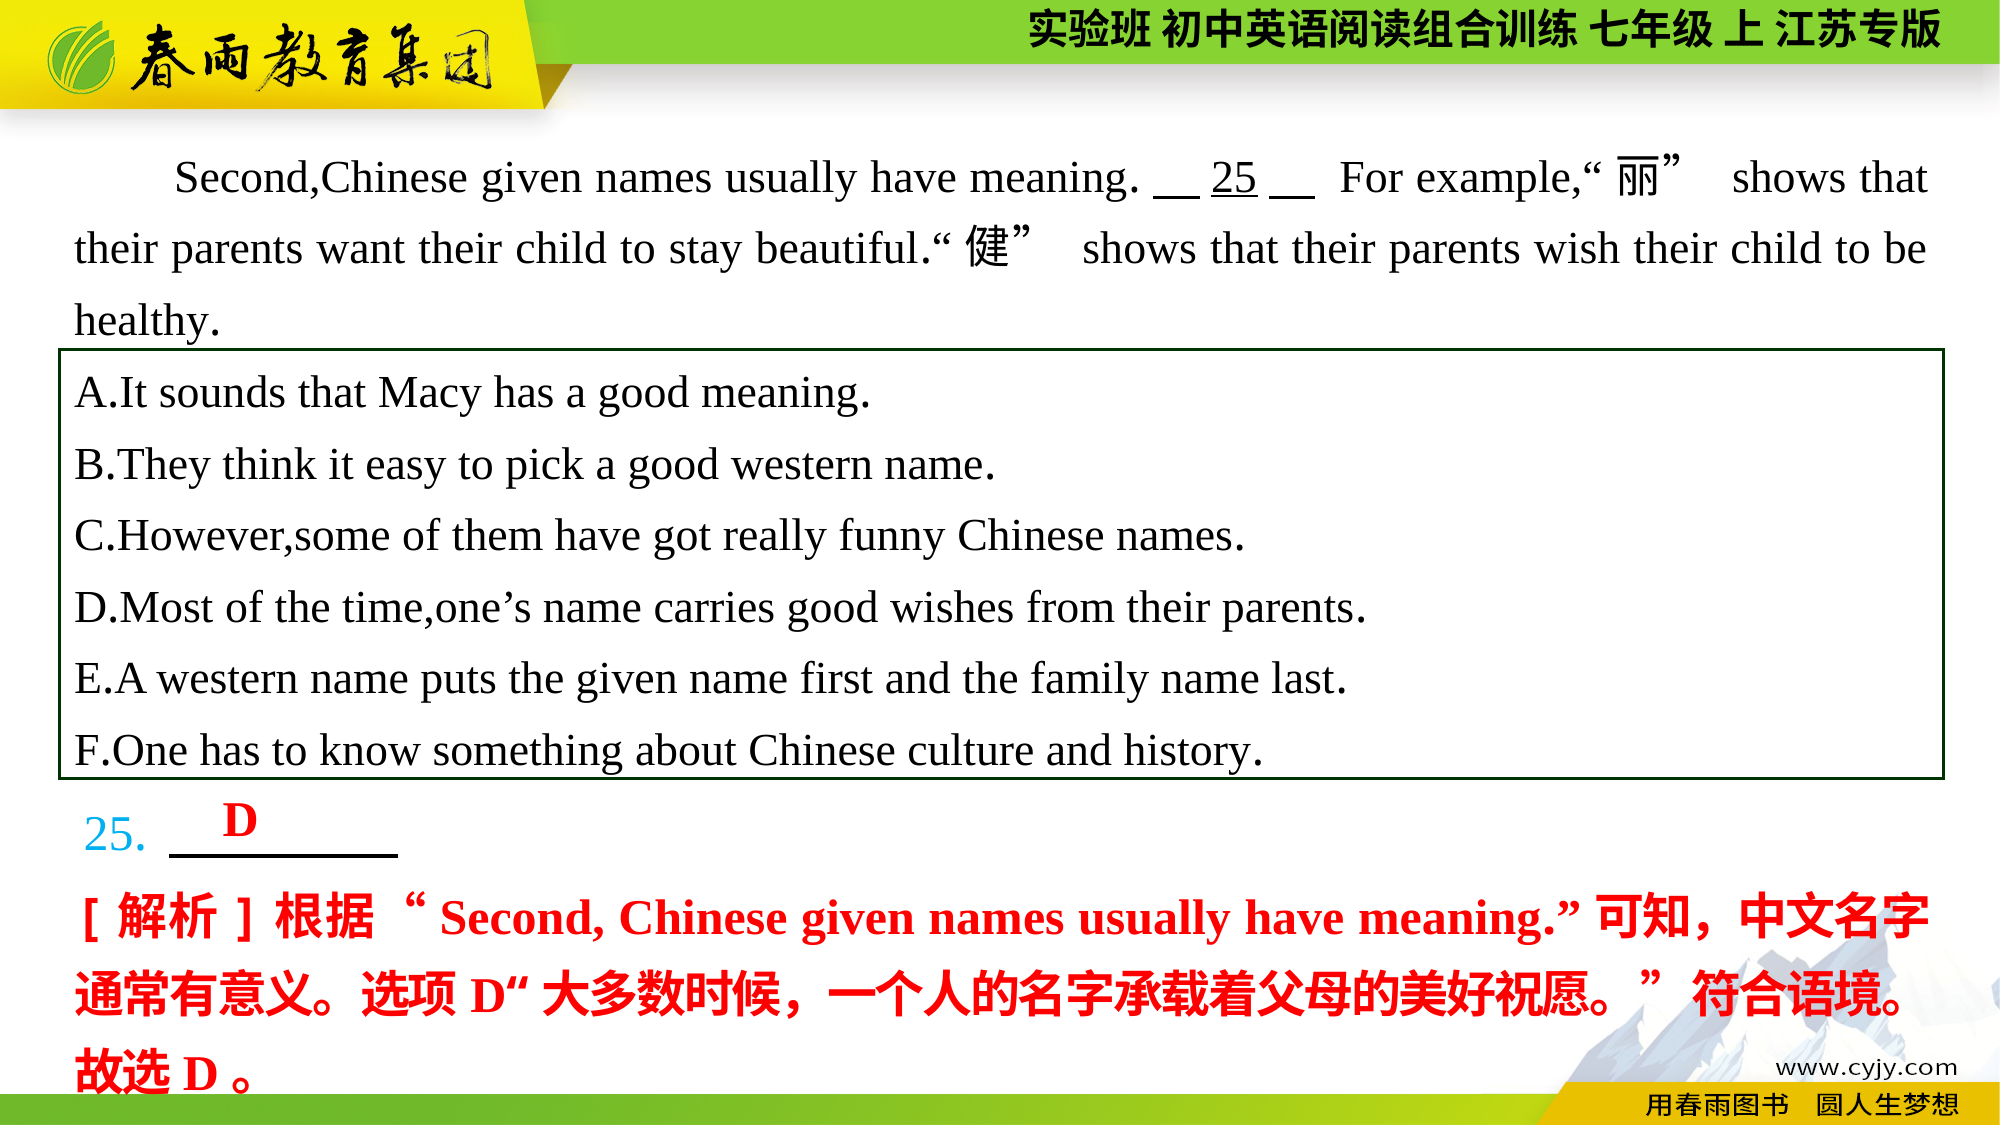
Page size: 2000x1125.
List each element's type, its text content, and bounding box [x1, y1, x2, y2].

text_box [59, 349, 1944, 779]
text_box A.It sounds that Macy has a good meaning. B.They think it easy to pick a good western name. C.However,some of them have got really funny Chinese names. D.Most of the time,one’s name carries good wishes from their parents. E.A western name puts the given name first and the family name last. F.One has to know something about Chinese culture and history. [59, 338, 1944, 349]
picture [0, 0, 2000, 1125]
text_box [解析]根据“Second, Chinese given names usually have meaning.”可知，中文名字通常有意义。选项D“大多数时候，一个人的名字承载着父母的美好祝愿。”符合语境。故选D。 [59, 858, 1944, 1108]
text_box 25. [68, 763, 413, 858]
list Second,Chinese given names usually have meaning. 25 For example,“丽” shows that their parents want their child to stay beautiful.“健” shows that their parents wish their child to be healthy. [59, 122, 1944, 338]
text_box D [207, 778, 274, 854]
